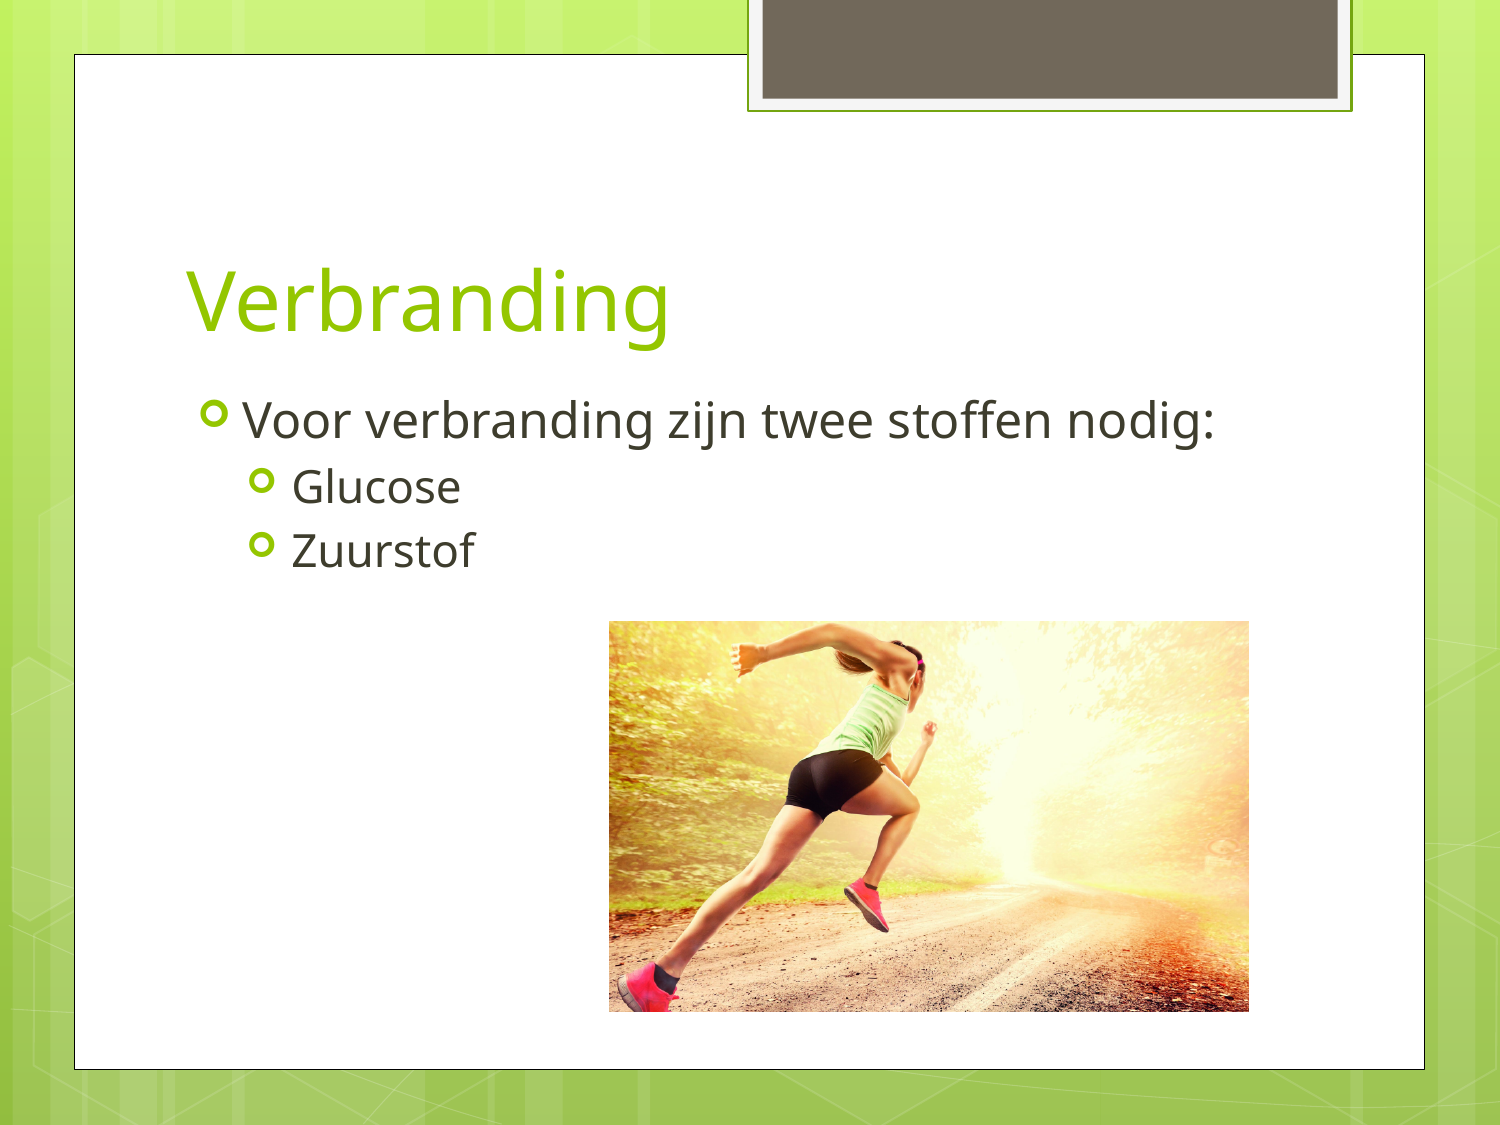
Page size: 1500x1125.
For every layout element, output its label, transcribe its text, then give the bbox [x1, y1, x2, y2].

picture [609, 621, 1249, 1012]
list Voor verbranding zijn twee stoffen nodig: Glucose Zuurstof [171, 381, 1283, 957]
title Verbranding [171, 168, 1324, 357]
